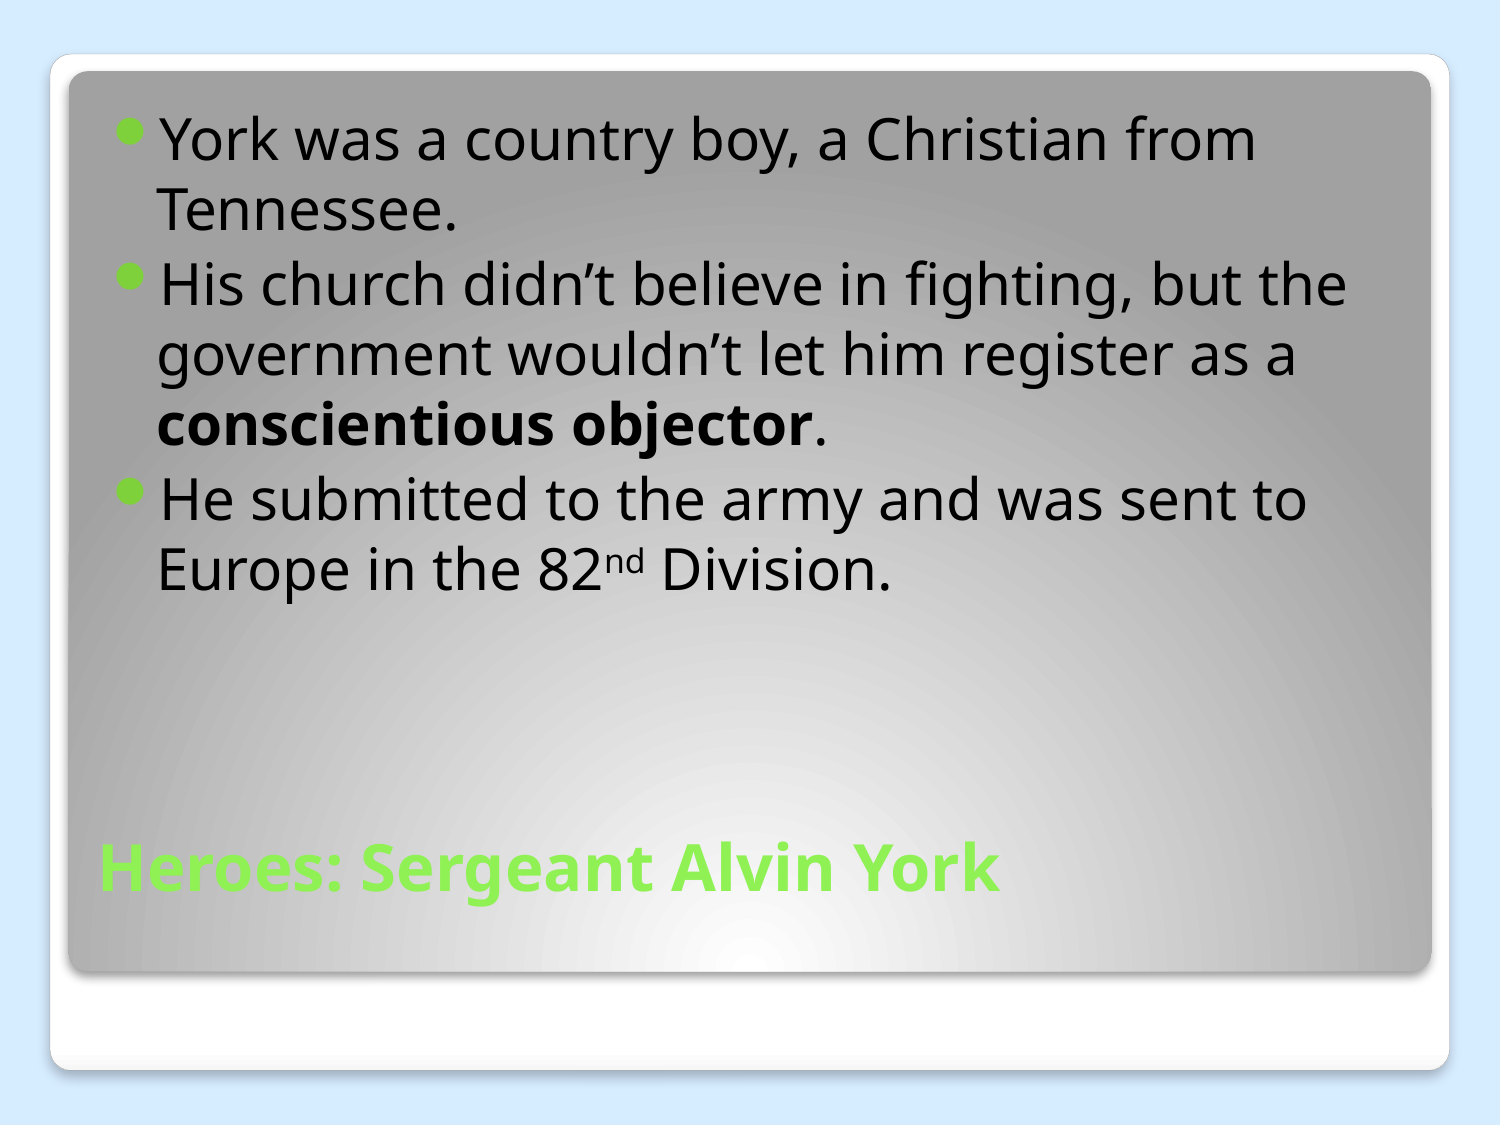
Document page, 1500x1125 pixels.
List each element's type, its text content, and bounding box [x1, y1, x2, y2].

title Heroes: Sergeant Alvin York [82, 817, 1425, 990]
list York was a country boy, a Christian from Tennessee. His church didn’t believe in fighting, but the government wouldn’t let him register as a conscientious objector. He submitted to the army and was sent to Europe in the 82nd Division. [82, 86, 1425, 774]
